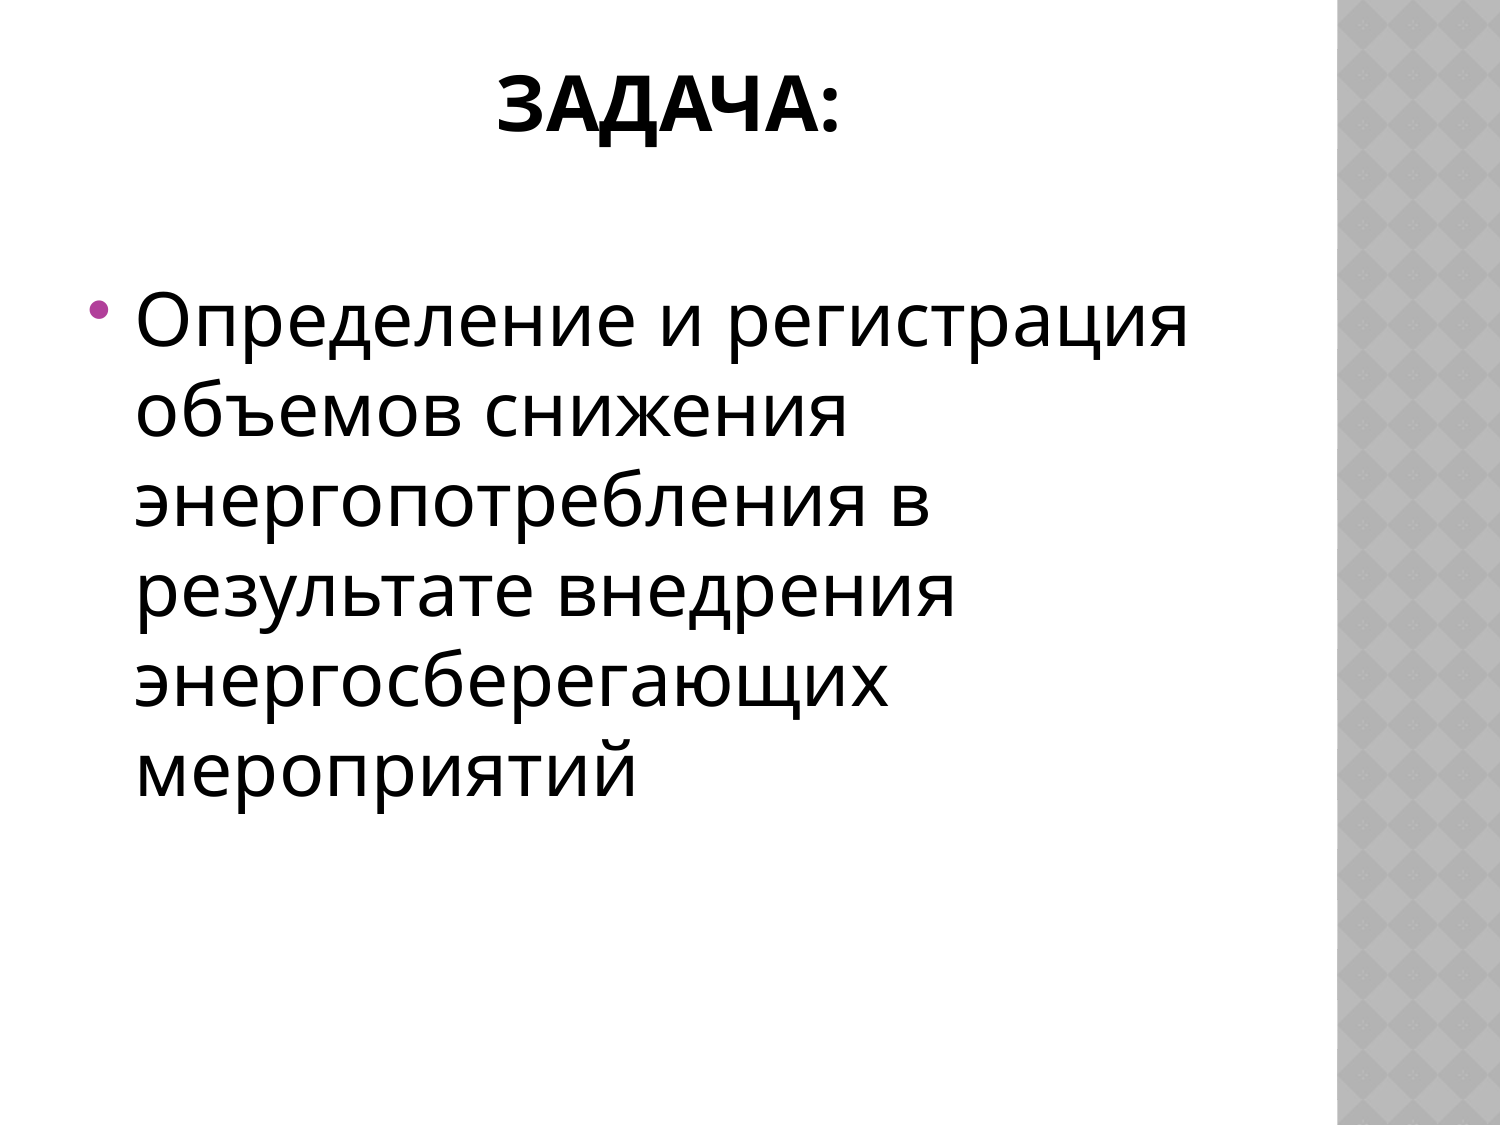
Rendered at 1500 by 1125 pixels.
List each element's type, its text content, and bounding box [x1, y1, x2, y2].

title Задача: [75, 52, 1263, 240]
table_cell 3 [1337, 0, 1500, 1125]
list Определение и регистрация объемов снижения энергопотребления в результате внедрения энергосберегающих мероприятий [75, 264, 1263, 1059]
